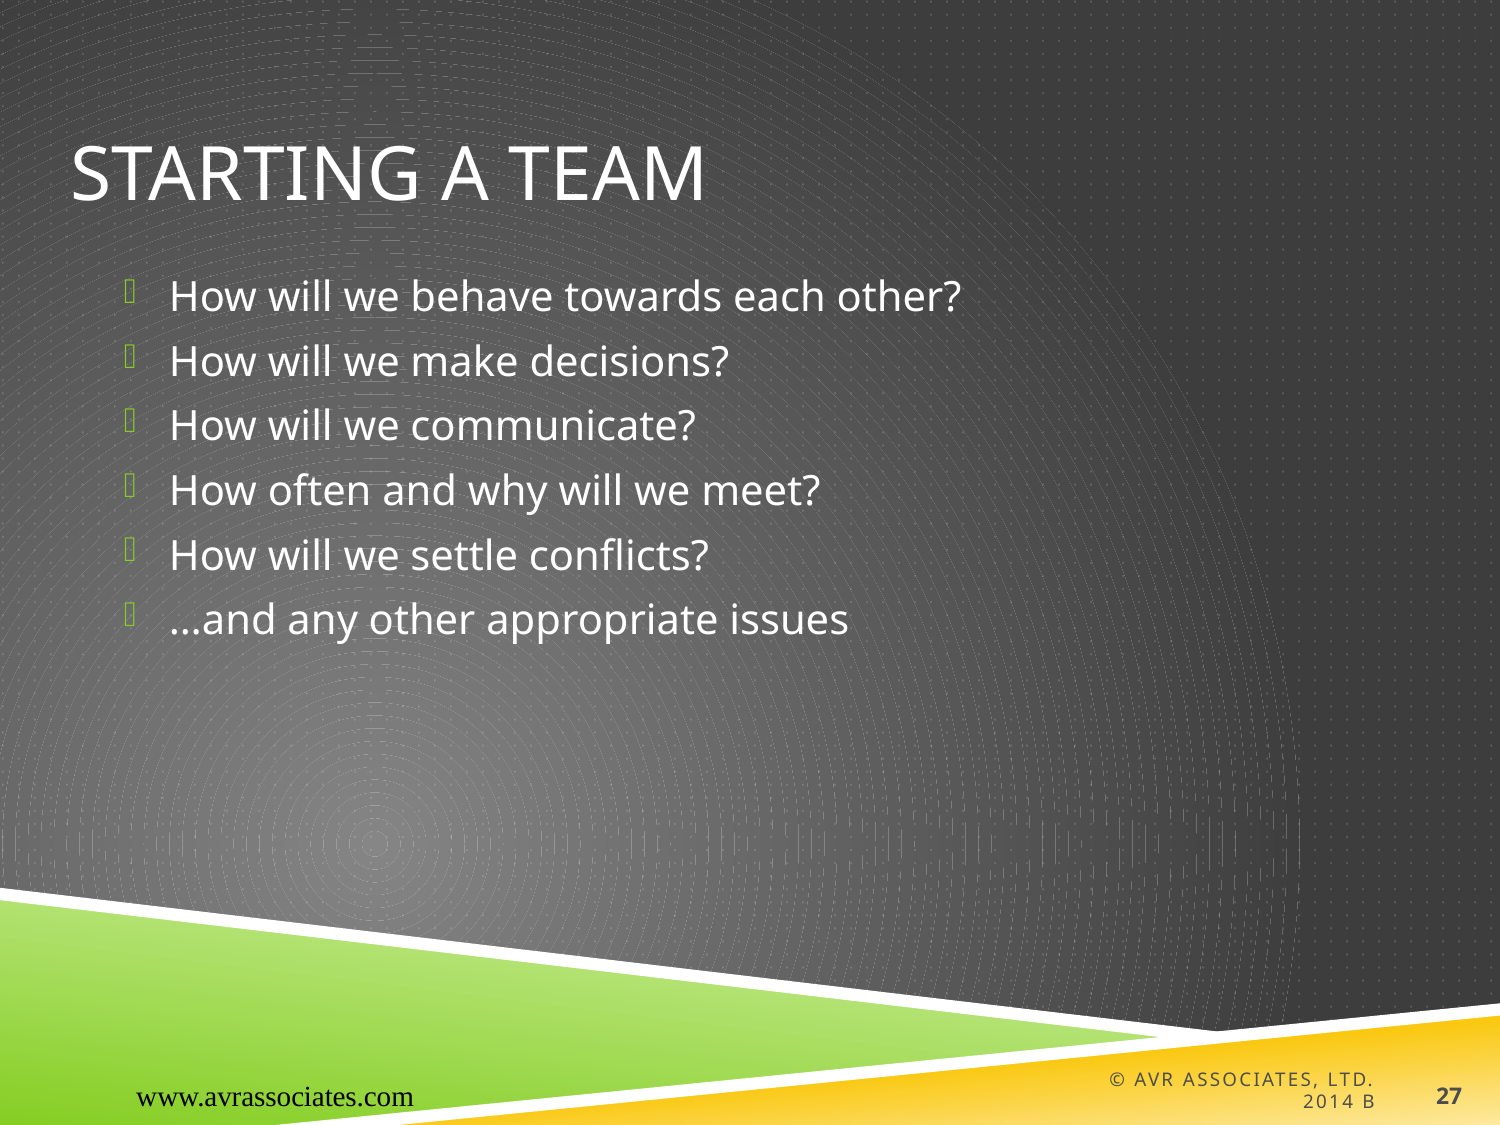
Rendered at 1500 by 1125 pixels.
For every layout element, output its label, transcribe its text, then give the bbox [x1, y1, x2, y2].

slide_number 27 [1387, 1052, 1463, 1113]
footer www.avrassociates.com [37, 1052, 513, 1113]
list How will we behave towards each other? How will we make decisions? How will we communicate? How often and why will we meet? How will we settle conflicts? …and any other appropriate issues [112, 262, 1388, 1005]
title Starting a Team [70, 77, 1421, 265]
slide_number © AVR Associates, Ltd. 2014 B [1050, 1052, 1375, 1113]
